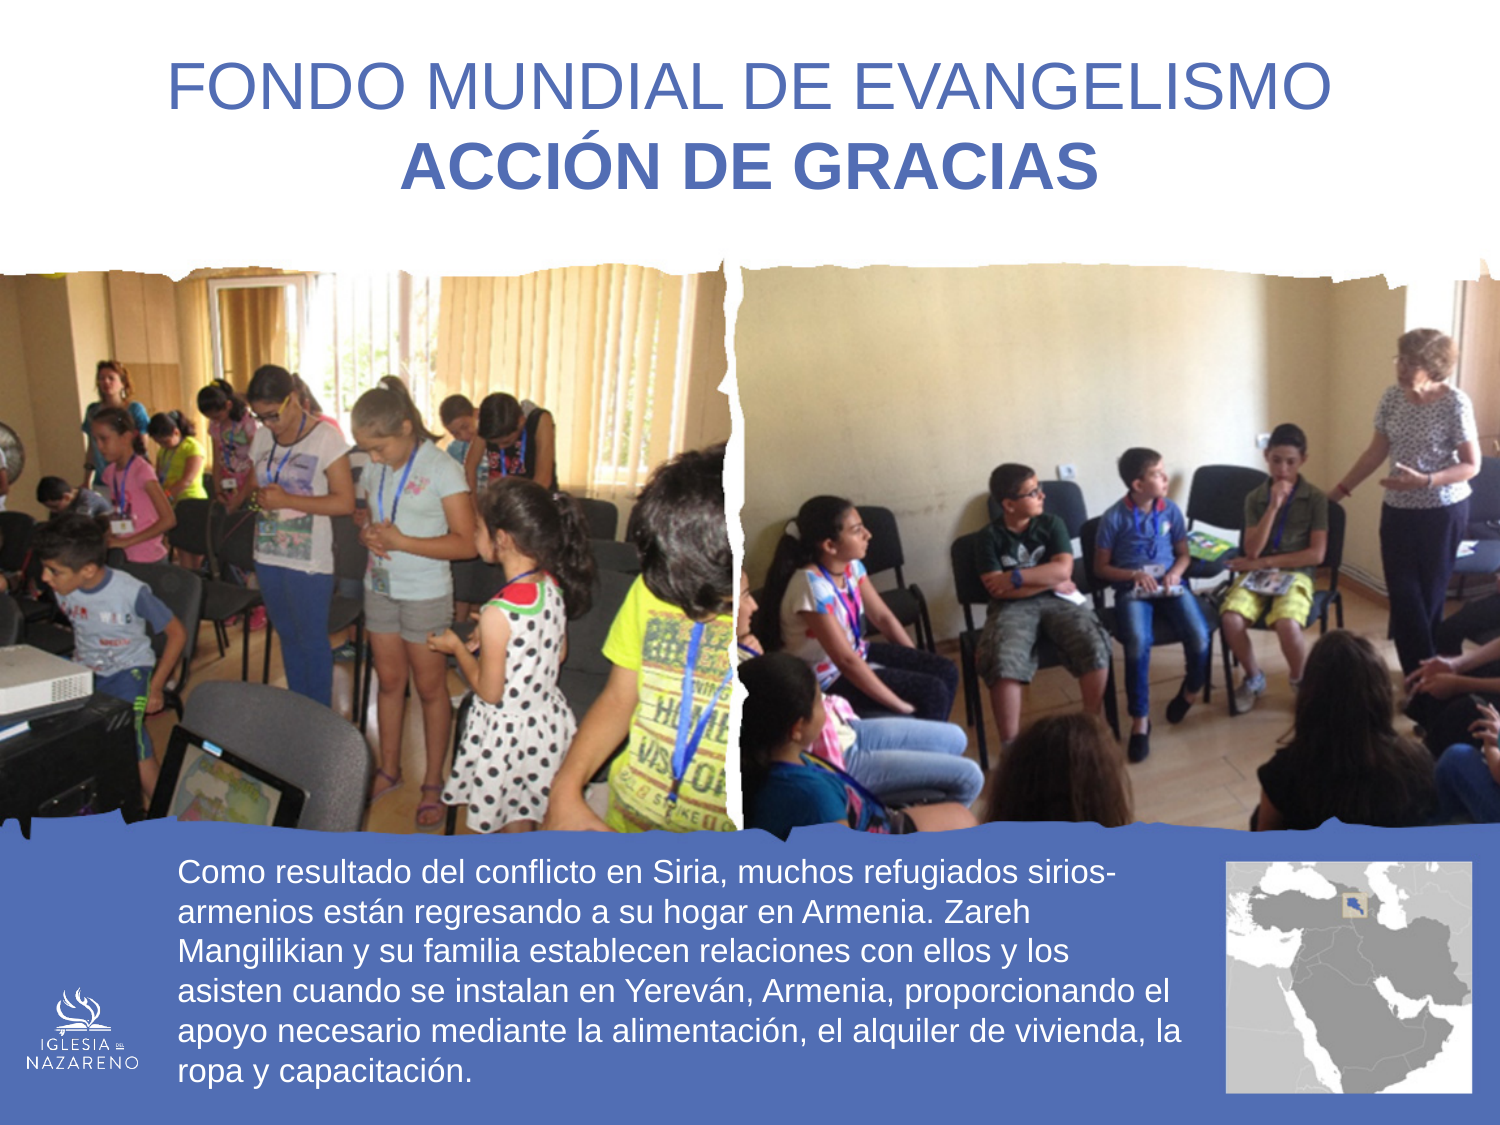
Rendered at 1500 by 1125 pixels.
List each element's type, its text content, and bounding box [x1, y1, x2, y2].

text_box Fondo Mundial de Evangelismo Acción de Gracias [12, 35, 1488, 211]
text_box Como resultado del conflicto en Siria, muchos refugiados sirios-armenios están regresando a su hogar en Armenia. Zareh Mangilikian y su familia establecen relaciones con ellos y los asisten cuando se instalan en Yereván, Armenia, proporcionando el apoyo necesario mediante la alimentación, el alquiler de vivienda, la ropa y capacitación. [162, 842, 1200, 1097]
picture [0, 0, 1500, 1125]
